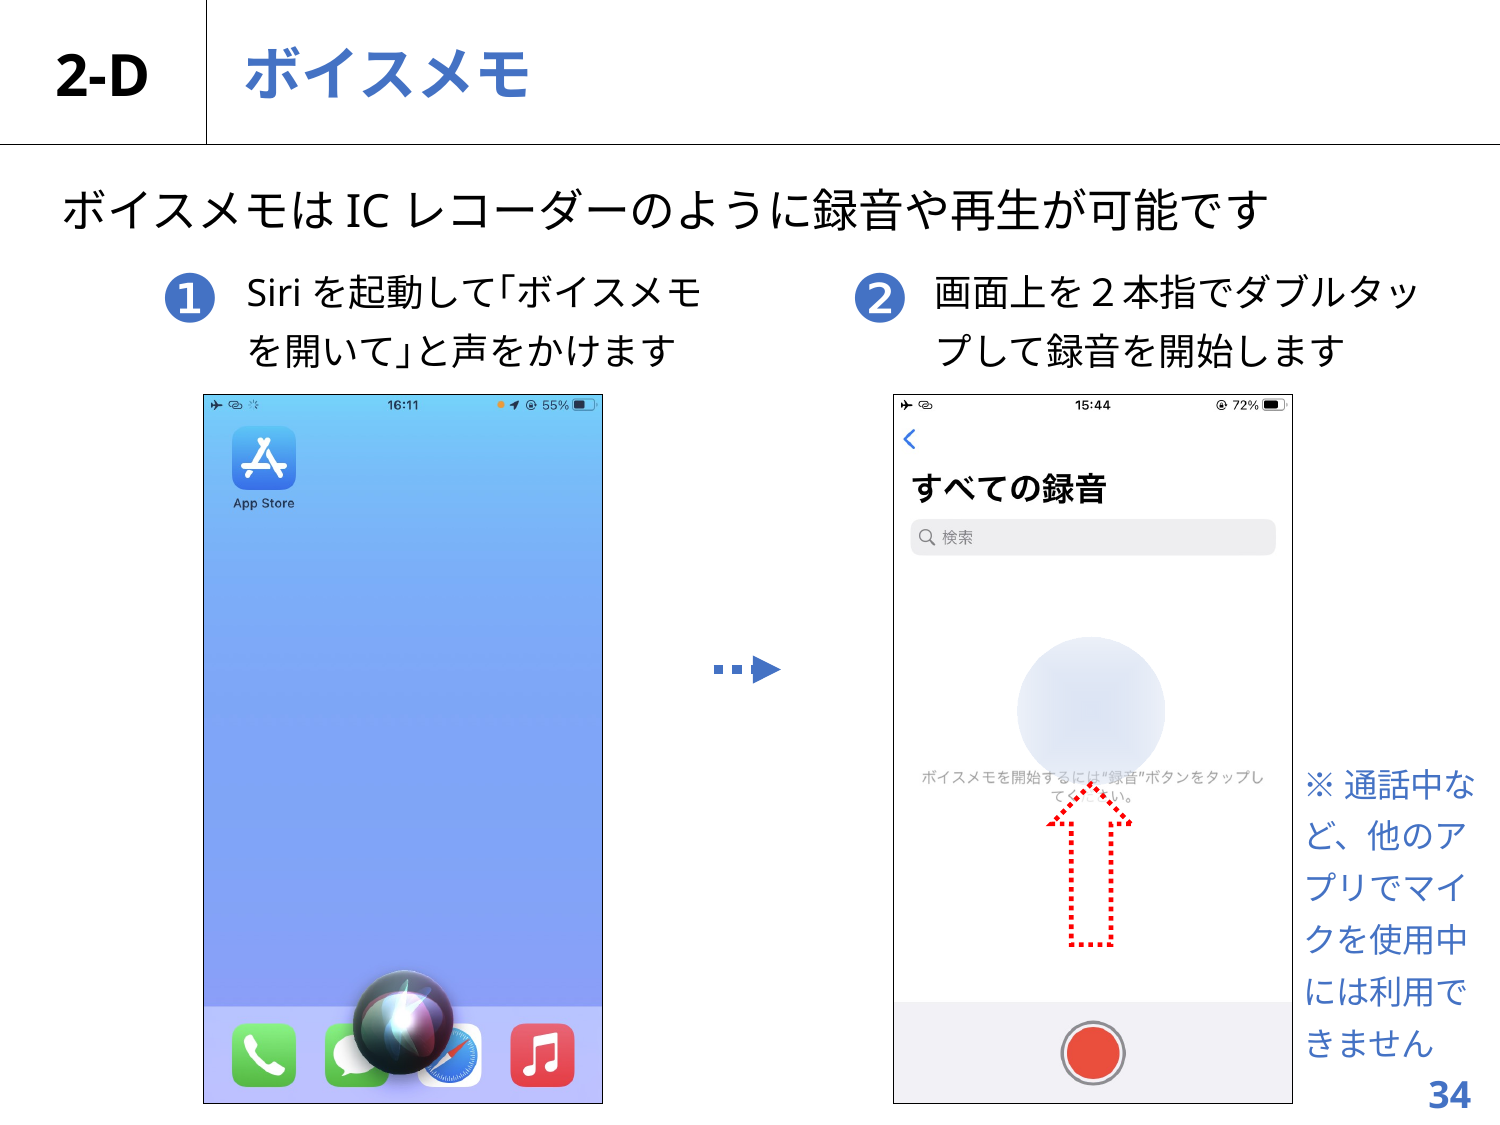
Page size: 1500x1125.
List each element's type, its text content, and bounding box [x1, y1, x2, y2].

text_box ※通話中など、他のアプリでマイクを使用中には利用できません [1293, 744, 1500, 1059]
text_box 画面上を２本指でダブルタップして録音を開始します [919, 248, 1465, 380]
text_box 34 [1399, 1063, 1500, 1123]
text_box Siriを起動して｢ボイスメモを開いて｣と声をかけます [231, 274, 750, 381]
text_box 2-D [0, 0, 207, 147]
text_box ❶ [145, 274, 223, 343]
picture [203, 394, 603, 1104]
picture [893, 394, 1293, 1104]
text_box ❷ [835, 274, 919, 343]
text_box ボイスメモはICレコーダーのように録音や再生が可能です [46, 180, 1422, 274]
title ボイスメモ [228, 36, 1472, 116]
